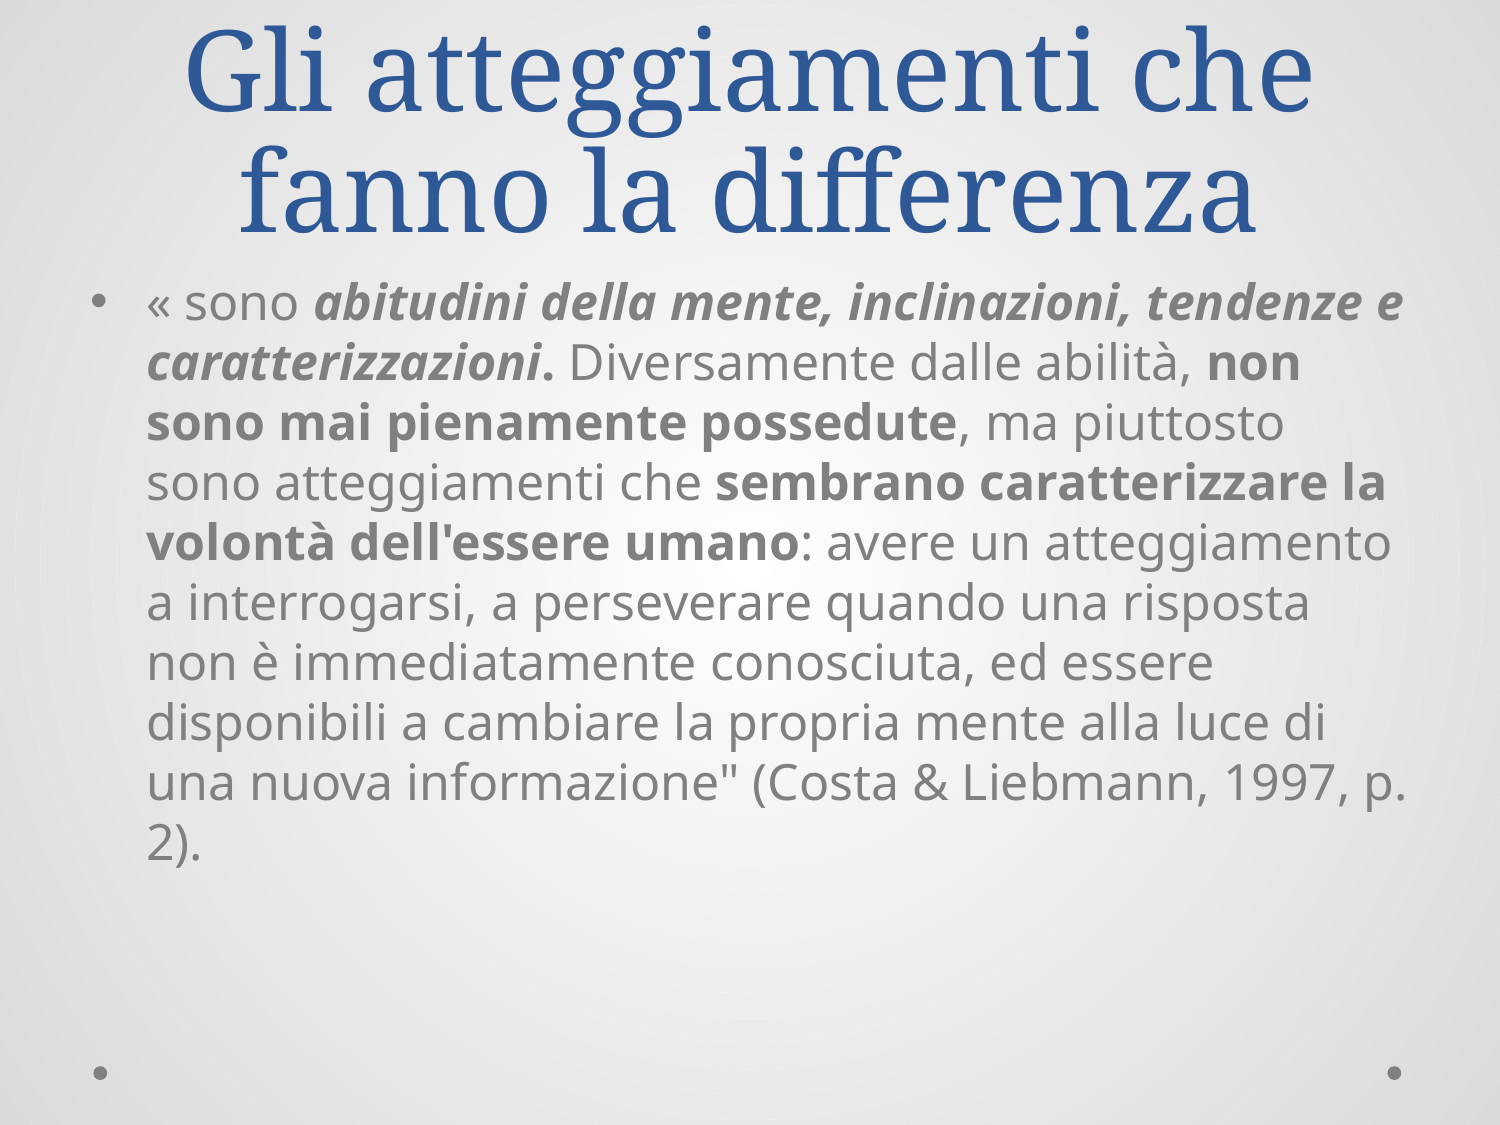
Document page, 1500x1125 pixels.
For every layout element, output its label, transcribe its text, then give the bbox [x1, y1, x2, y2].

title Gli atteggiamenti che fanno la differenza [75, 0, 1425, 262]
list « sono abitudini della mente, inclinazioni, tendenze e caratterizzazioni. Diversamente dalle abilità, non sono mai pienamente possedute, ma piuttosto sono atteggiamenti che sembrano caratterizzare la volontà dell'essere umano: avere un atteggiamento a interrogarsi, a perseverare quando una risposta non è immediatamente conosciuta, ed essere disponibili a cambiare la propria mente alla luce di una nuova informazione" (Costa & Liebmann, 1997, p. 2). [75, 262, 1425, 1005]
